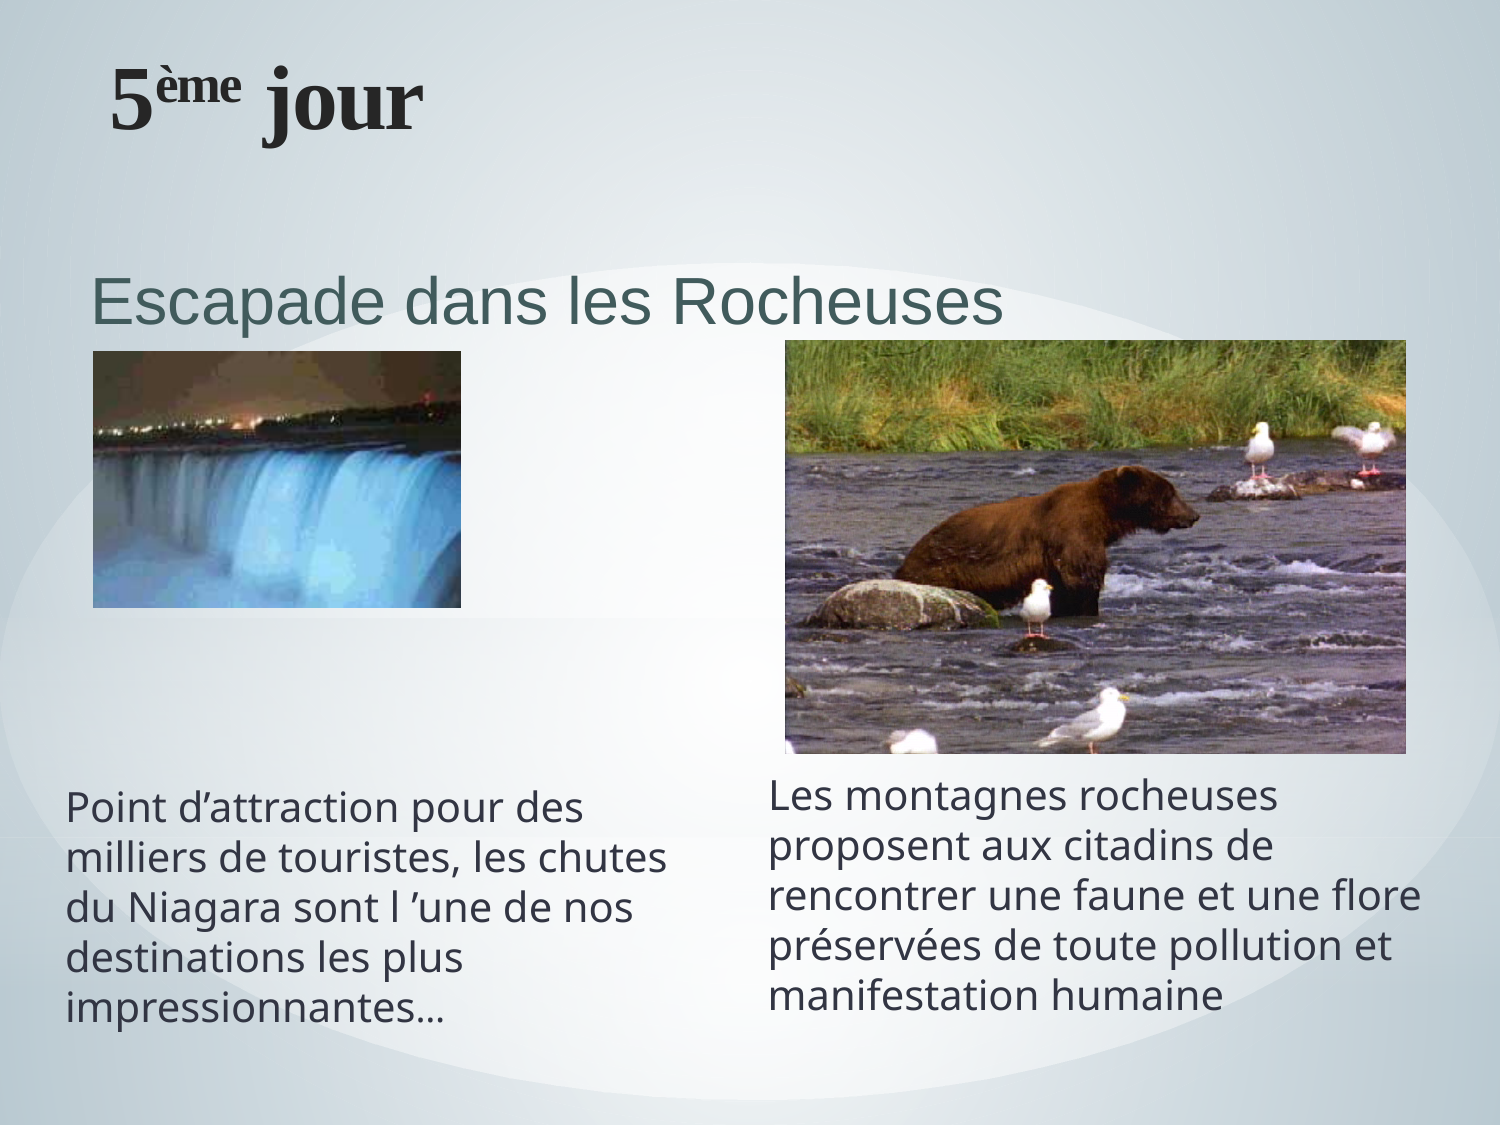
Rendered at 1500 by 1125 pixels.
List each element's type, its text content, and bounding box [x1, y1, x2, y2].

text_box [784, 339, 1407, 755]
text_box Les montagnes rocheuses proposent aux citadins de rencontrer une faune et une flore préservées de toute pollution et manifestation humaine [738, 761, 1465, 1072]
title 5ème jour [69, 30, 466, 172]
picture [93, 351, 462, 609]
list Escapade dans les Rocheuses [75, 249, 1184, 411]
text_box Point d’attraction pour des milliers de touristes, les chutes du Niagara sont l ’une de nos destinations les plus impressionnantes… [35, 773, 739, 1084]
